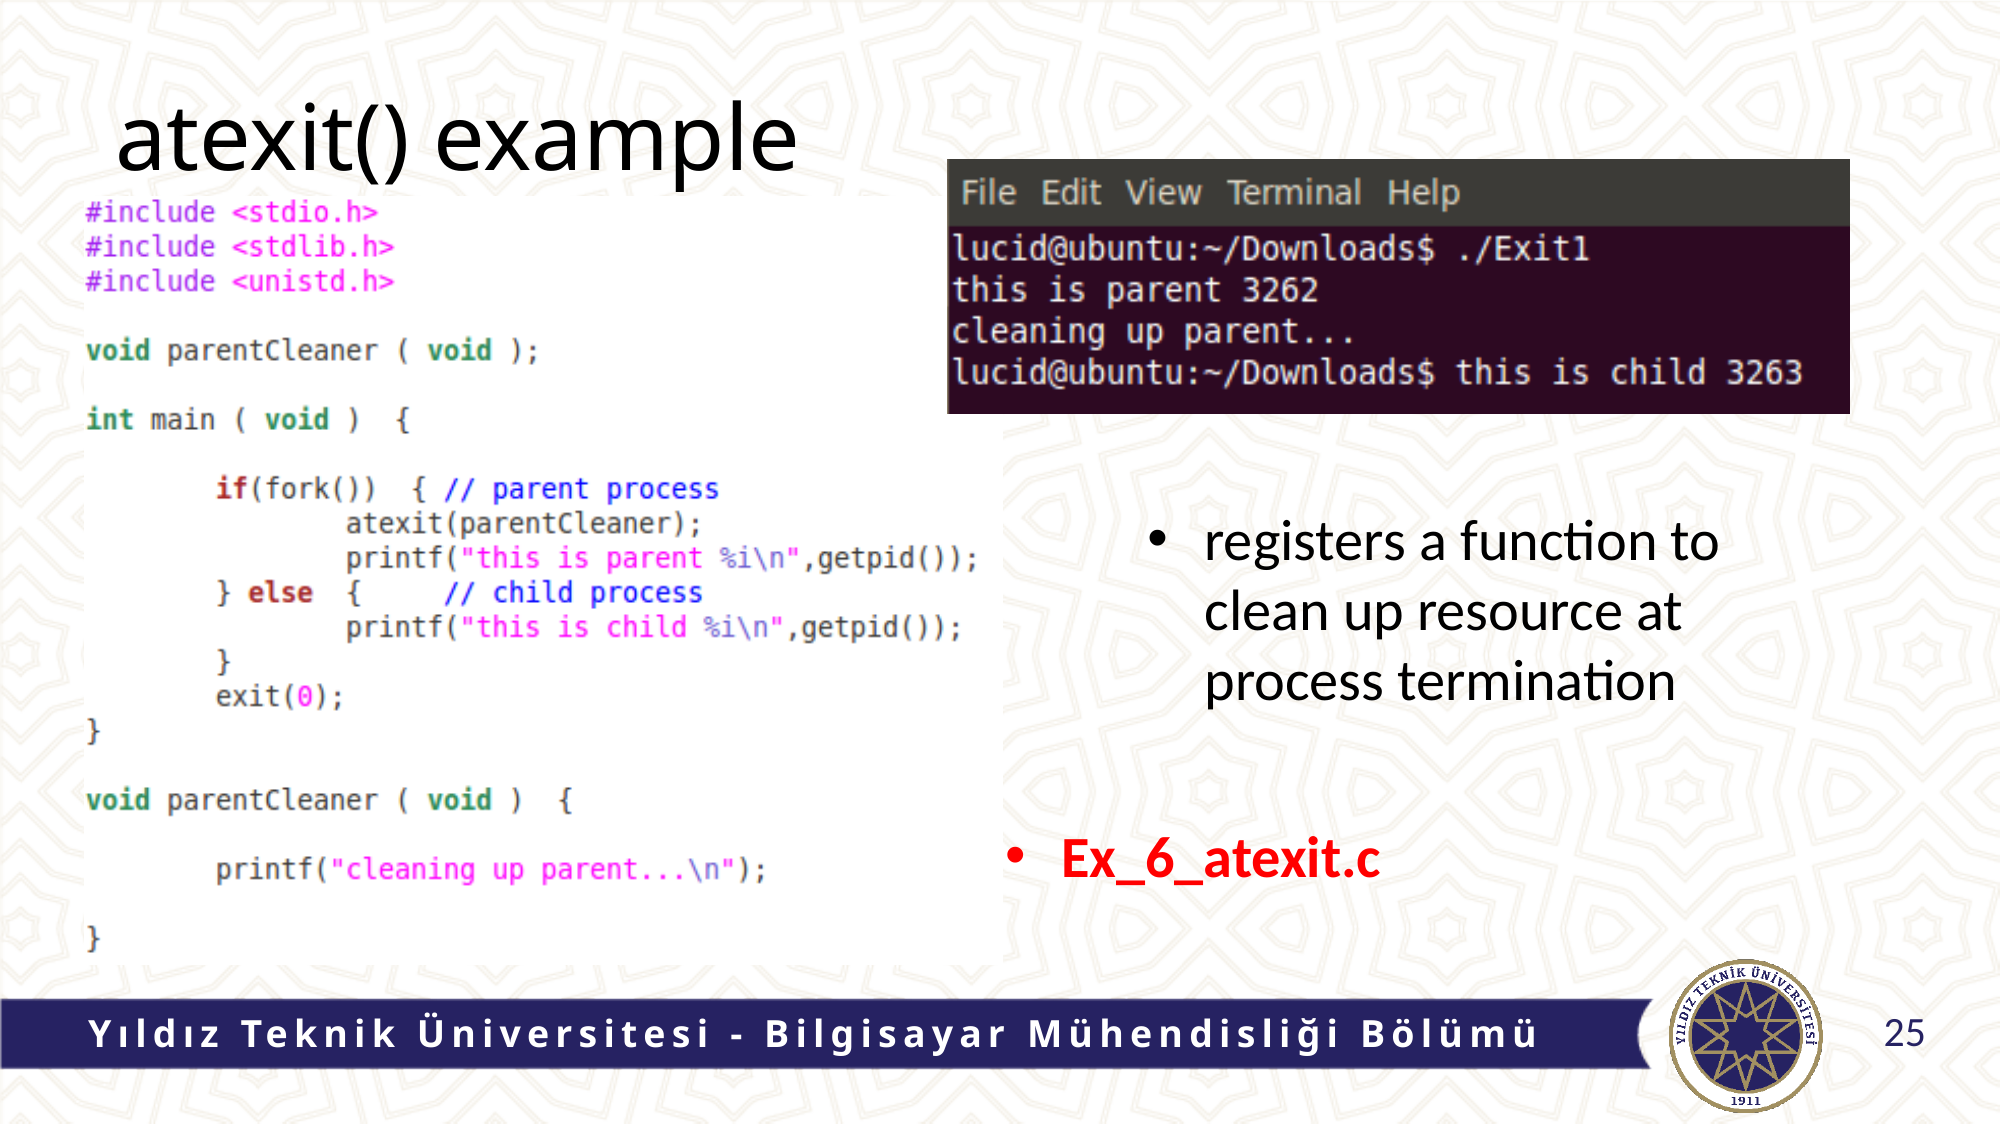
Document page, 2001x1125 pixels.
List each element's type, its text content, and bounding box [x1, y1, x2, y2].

text_box 25 [1827, 1000, 1983, 1060]
text_box Ex_6_atexit.c [1009, 812, 1403, 920]
text_box atexit() example [100, 31, 1826, 195]
picture [0, 0, 2000, 1125]
text_box Yıldız Teknik Üniversitesi - Bilgisayar Mühendisliği Bölümü [0, 997, 1627, 1069]
text_box registers a function to clean up resource at process termination [1132, 494, 1745, 813]
